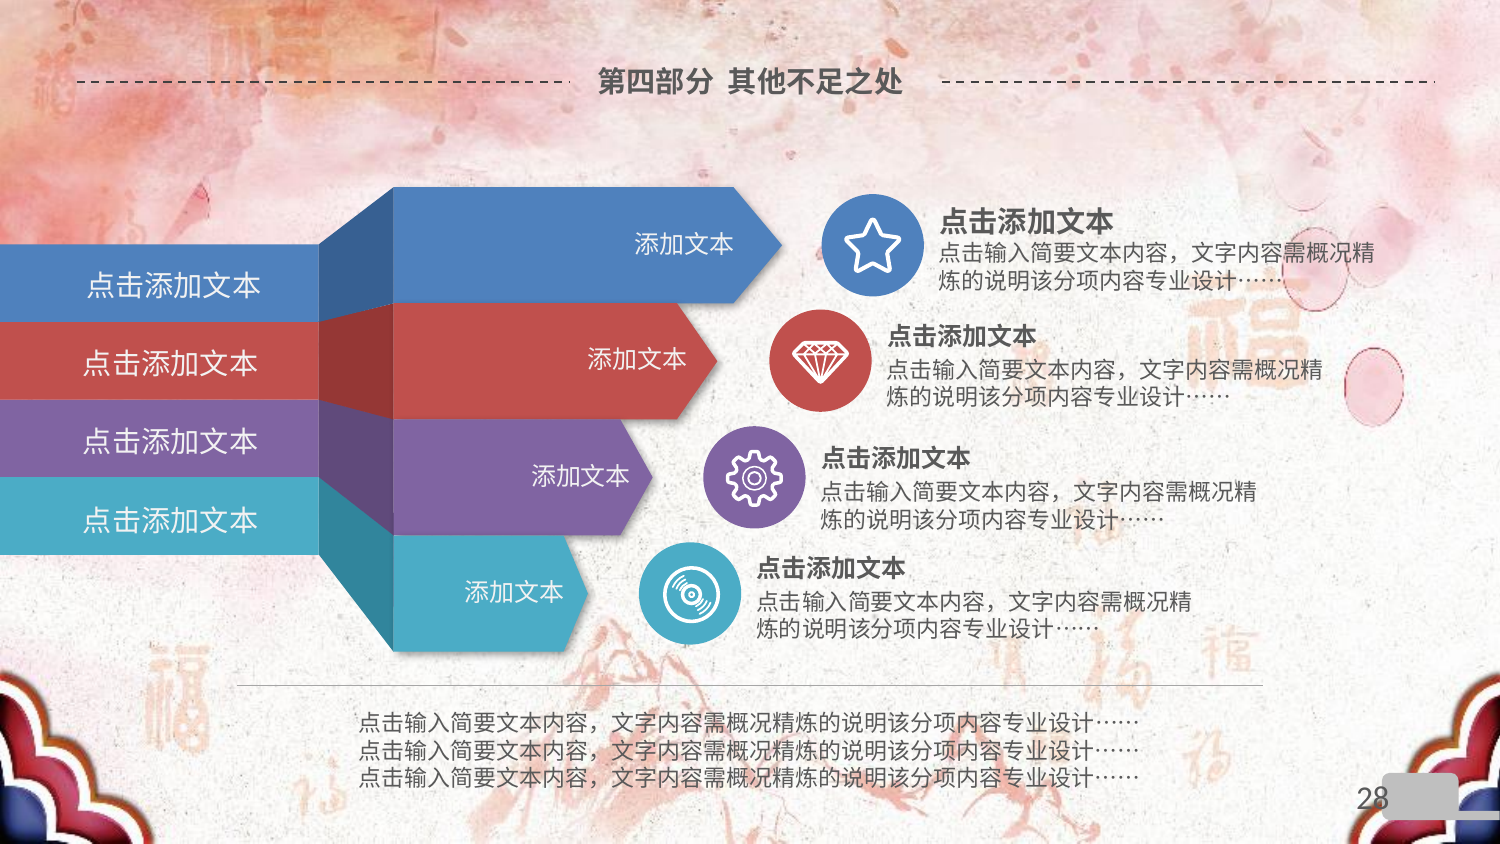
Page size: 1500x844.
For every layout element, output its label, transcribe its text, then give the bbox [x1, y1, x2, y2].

text_box [316, 185, 396, 325]
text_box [638, 542, 742, 645]
title 第四部分 其他不足之处 [18, 52, 1483, 110]
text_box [703, 425, 806, 529]
text_box [647, 462, 655, 492]
text_box 点击添加文本 [810, 434, 987, 470]
text_box [391, 417, 644, 538]
text_box [316, 401, 390, 536]
picture [1376, 799, 1381, 807]
text_box 点击添加文本 [744, 544, 922, 580]
text_box [316, 307, 390, 421]
text_box [318, 483, 390, 651]
text_box [391, 533, 590, 654]
text_box 添加文本 [449, 568, 580, 614]
text_box 点击添加文本 [875, 312, 1053, 348]
text_box 添加文本 [572, 336, 702, 382]
text_box 点击输入简要文本内容，文字内容需概况精炼的说明该分项内容专业设计…… 点击输入简要文本内容，文字内容需概况精炼的说明该分项内容专业设计…… 点击输入简要文本内容，文字内容需概况精炼的说明该分项内容专业设计…… [123, 703, 1377, 797]
text_box [396, 185, 784, 306]
text_box 点击添加文本 [927, 195, 1130, 231]
text_box 点击添加文本 [71, 259, 277, 310]
picture [0, 0, 1500, 844]
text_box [821, 193, 925, 297]
text_box [0, 475, 321, 557]
text_box 点击输入简要文本内容，文字内容需概况精炼的说明该分项内容专业设计…… [873, 348, 1349, 418]
text_box [0, 324, 316, 402]
text_box [391, 301, 720, 422]
text_box 点击添加文本 [68, 337, 274, 388]
text_box 点击添加文本 [68, 494, 274, 545]
text_box 添加文本 [516, 452, 647, 498]
text_box 点击输入简要文本内容，文字内容需概况精炼的说明该分项内容专业设计…… [805, 470, 1283, 540]
text_box 点击添加文本 [68, 415, 274, 466]
text_box 点击输入简要文本内容，文字内容需概况精炼的说明该分项内容专业设计…… [744, 580, 1218, 650]
text_box 添加文本 [619, 221, 750, 266]
text_box [0, 242, 317, 324]
text_box 点击输入简要文本内容，文字内容需概况精炼的说明该分项内容专业设计…… [927, 231, 1401, 302]
text_box [0, 402, 316, 475]
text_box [769, 309, 872, 412]
